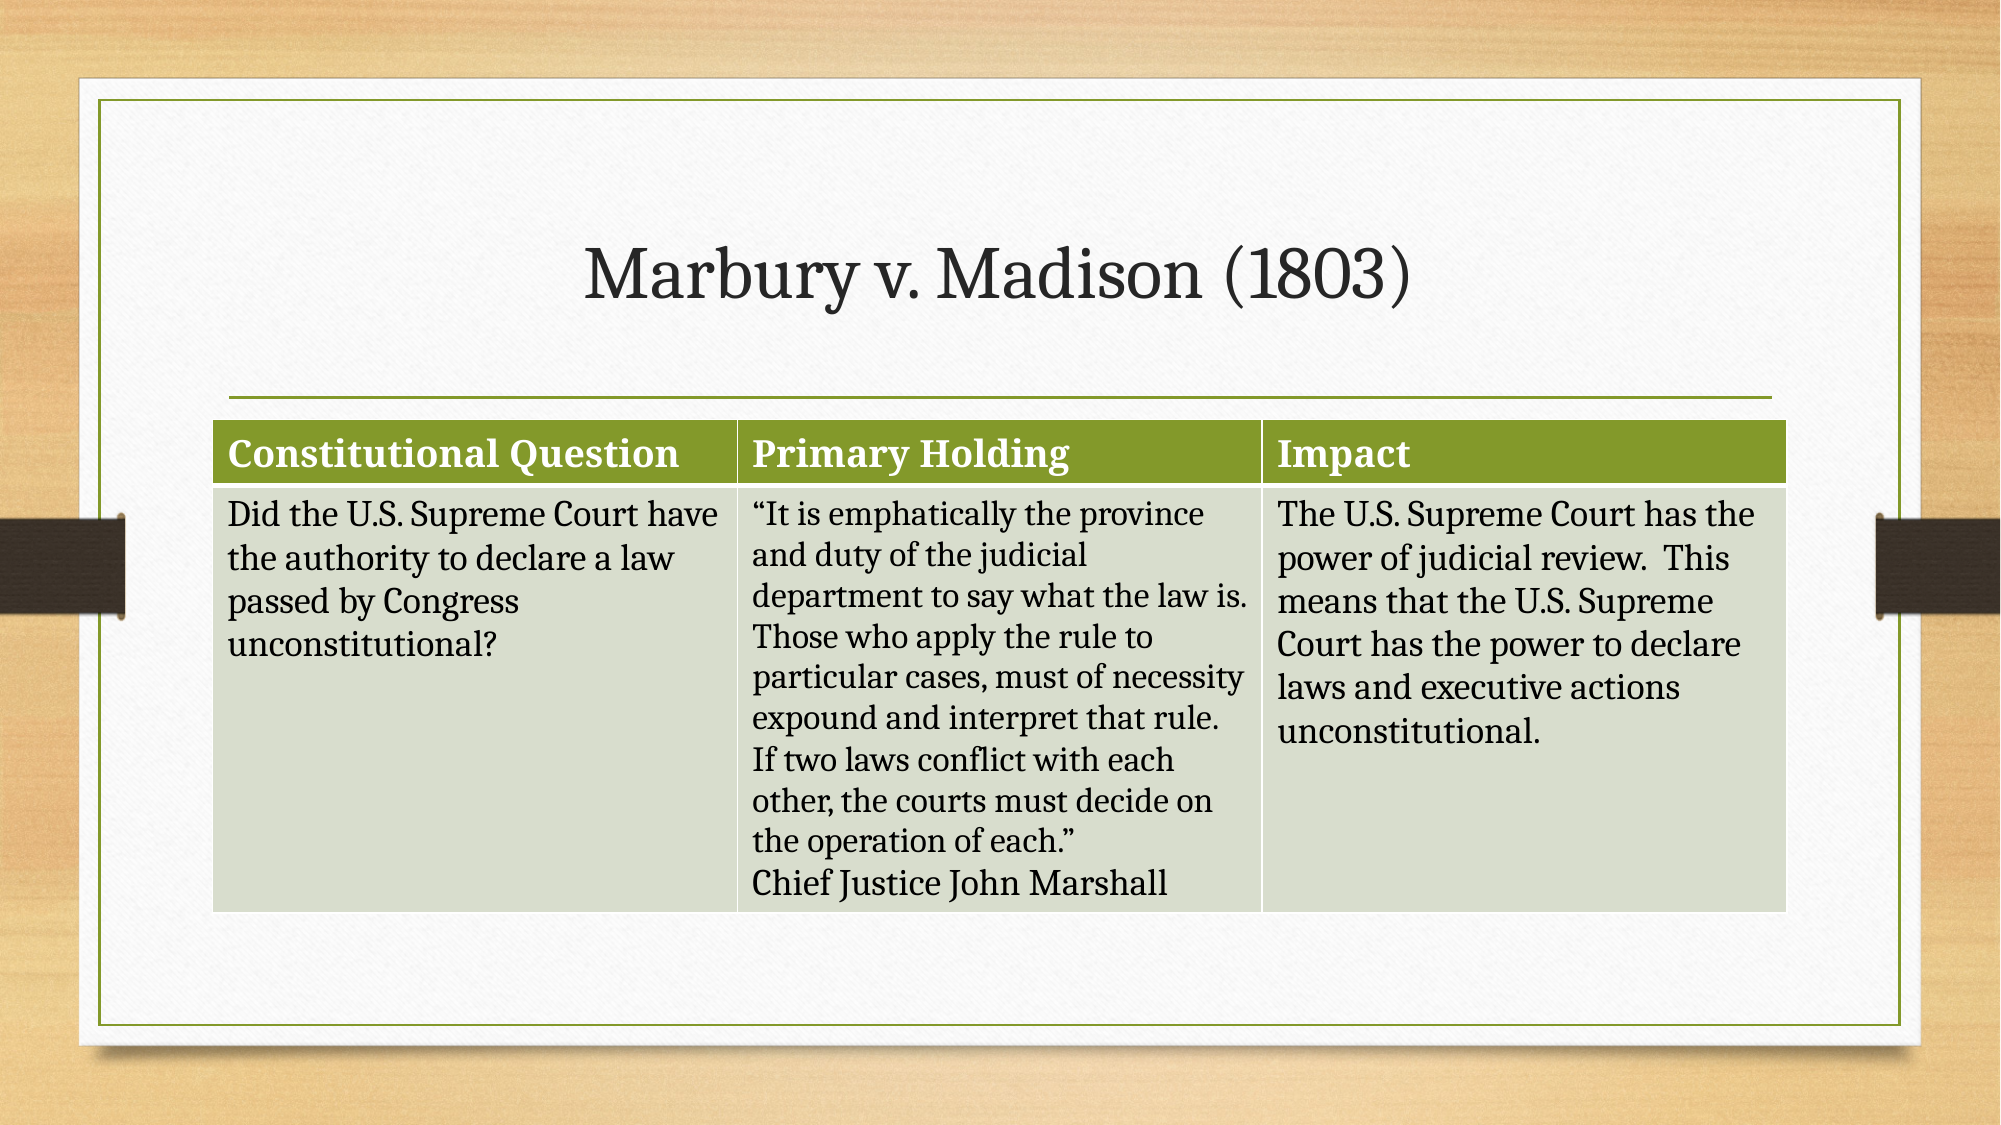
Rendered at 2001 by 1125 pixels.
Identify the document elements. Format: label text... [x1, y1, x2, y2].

picture [0, 0, 2001, 1125]
table_header Primary Holding [738, 420, 1261, 483]
table_cell “It is emphatically the province and duty of the judicial department to say what the law is. Those who apply the rule to particular cases, must of necessity expound and interpret that rule. If two laws conflict with each other, the courts must decide on the operation of each.” Chief Justice John Marshall [738, 488, 1261, 912]
table_header Impact [1263, 420, 1786, 483]
table_cell Did the U.S. Supreme Court have the authority to declare a law passed by Congress unconstitutional? [213, 488, 737, 912]
table_cell The U.S. Supreme Court has the power of judicial review. This means that the U.S. Supreme Court has the power to declare laws and executive actions unconstitutional. [1263, 488, 1786, 912]
table_header Constitutional Question [213, 420, 737, 483]
title Marbury v. Madison (1803) [212, 161, 1788, 375]
